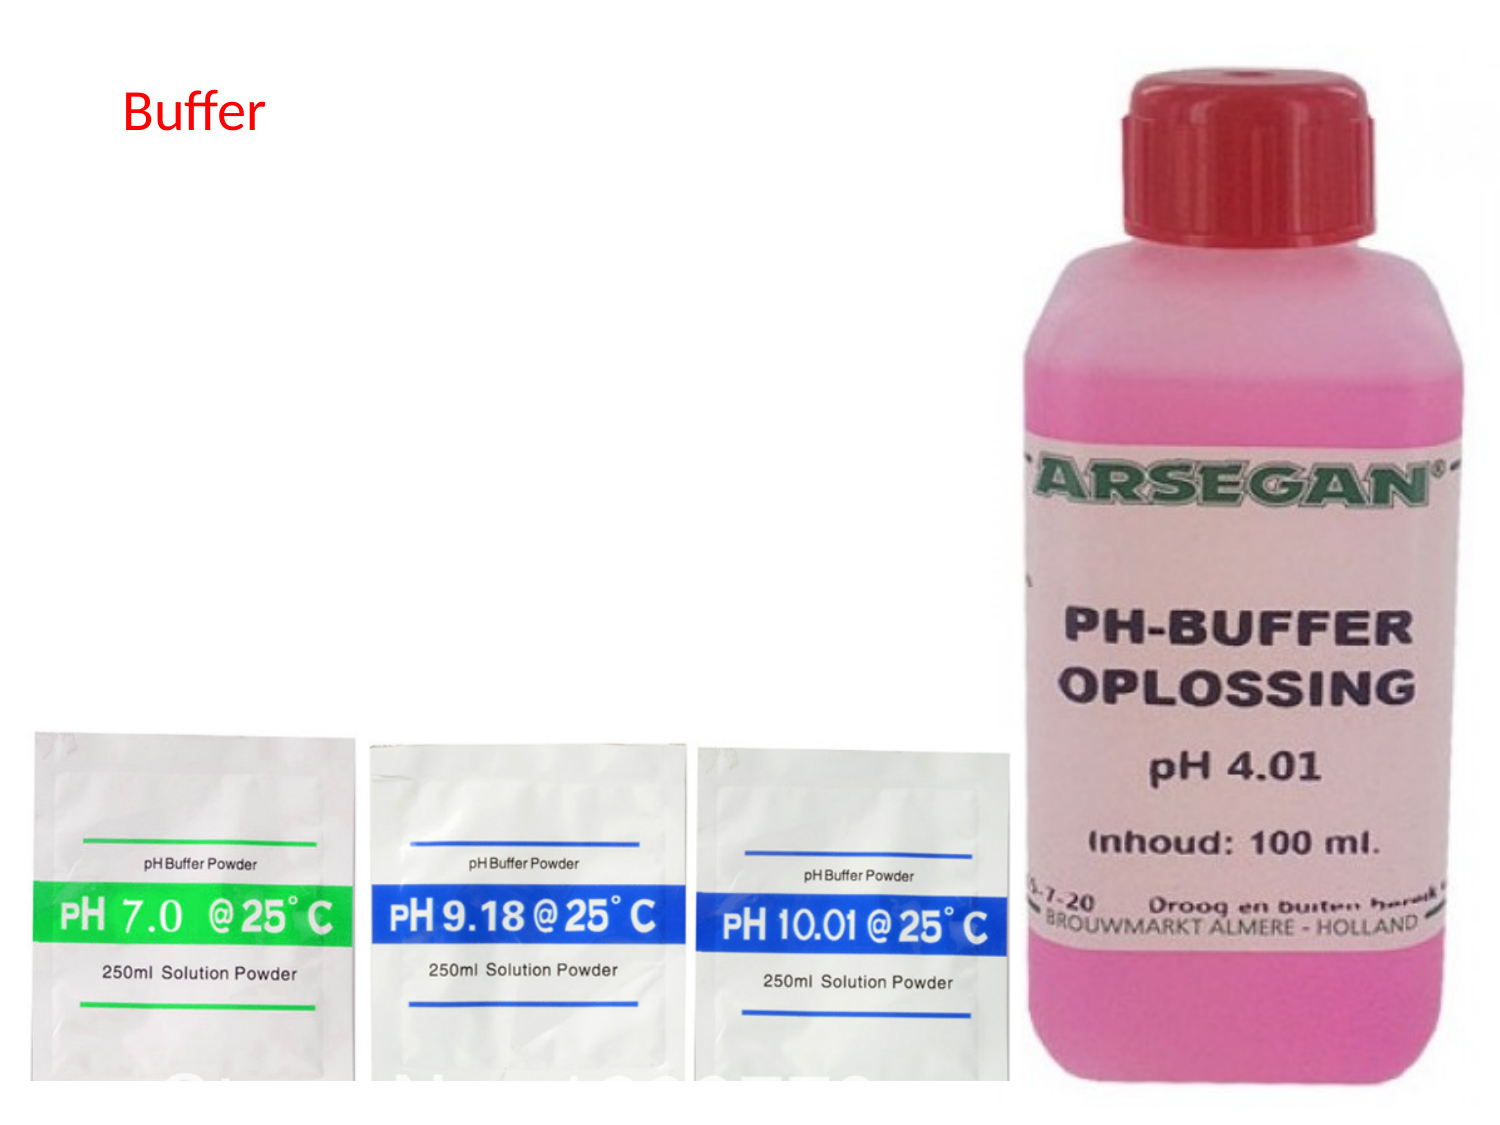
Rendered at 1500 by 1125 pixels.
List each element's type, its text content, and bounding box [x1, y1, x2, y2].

text_box Buffer [108, 64, 282, 150]
picture [18, 44, 1500, 1109]
